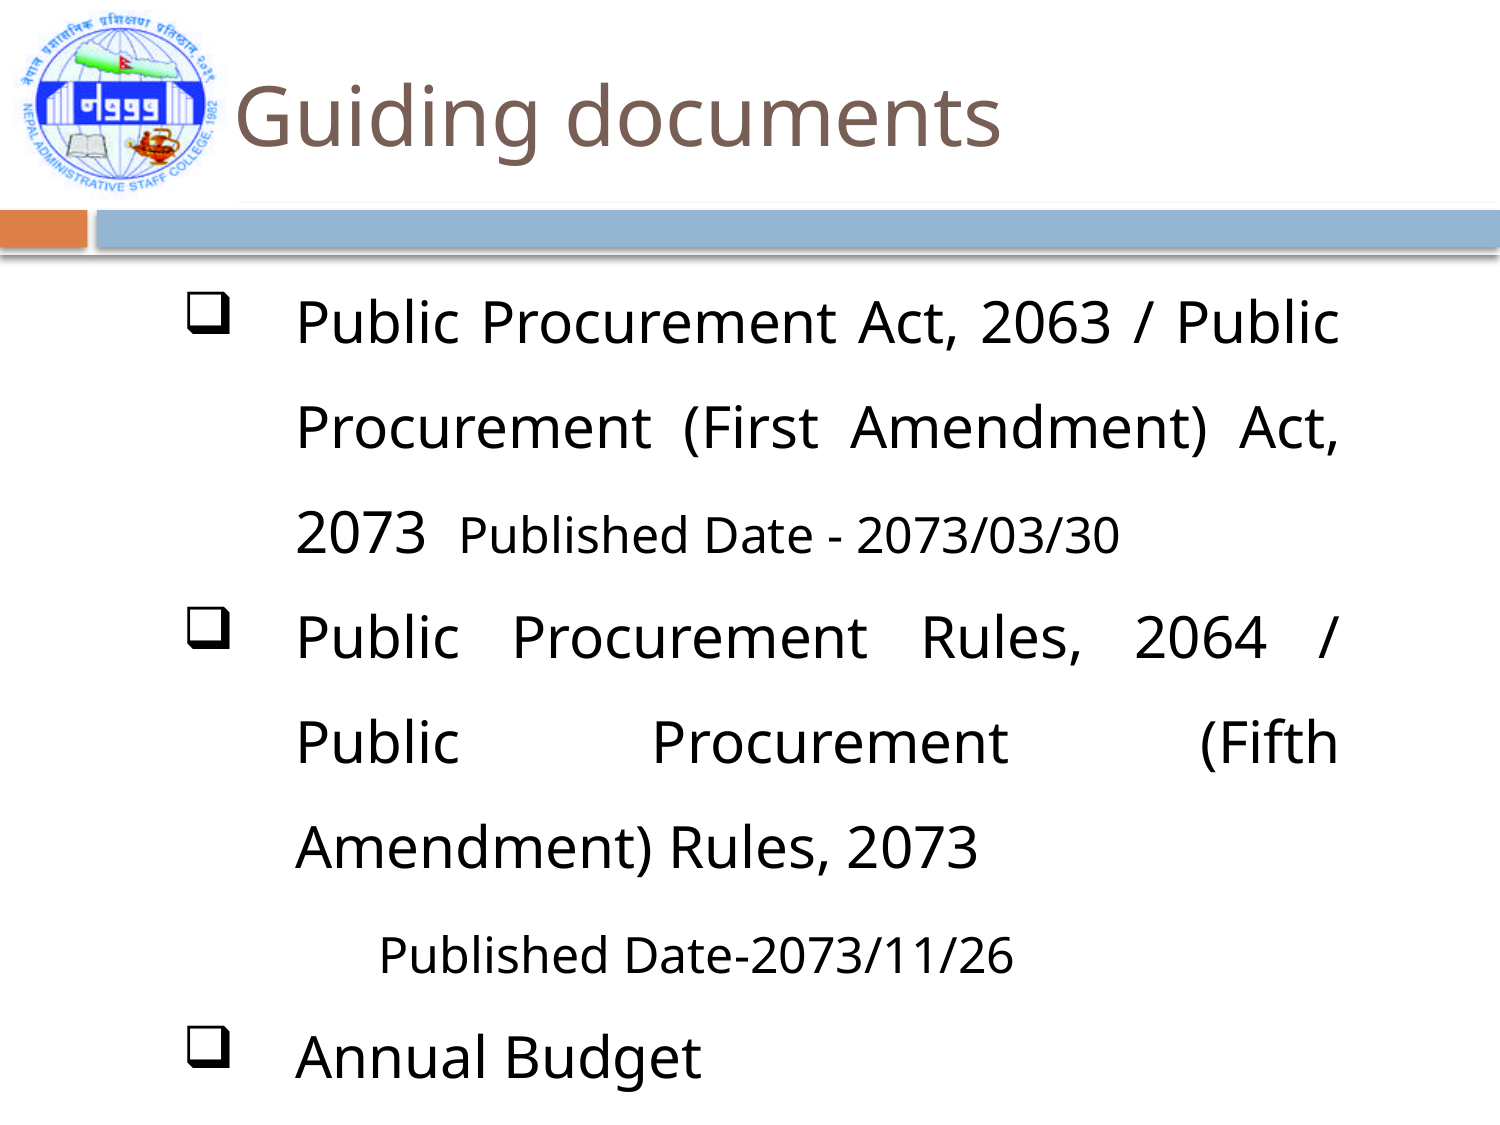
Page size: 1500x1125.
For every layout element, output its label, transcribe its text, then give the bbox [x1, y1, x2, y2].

text_box Public Procurement Act, 2063 / Public Procurement (First Amendment) Act, 2073 Published Date - 2073/03/30 Public Procurement Rules, 2064 / Public Procurement (Fifth Amendment) Rules, 2073 Published Date-2073/11/26 Annual Budget Annual Procurement Plan [167, 243, 1356, 1125]
text_box Guiding documents [219, 56, 1500, 171]
picture [1, 0, 236, 208]
